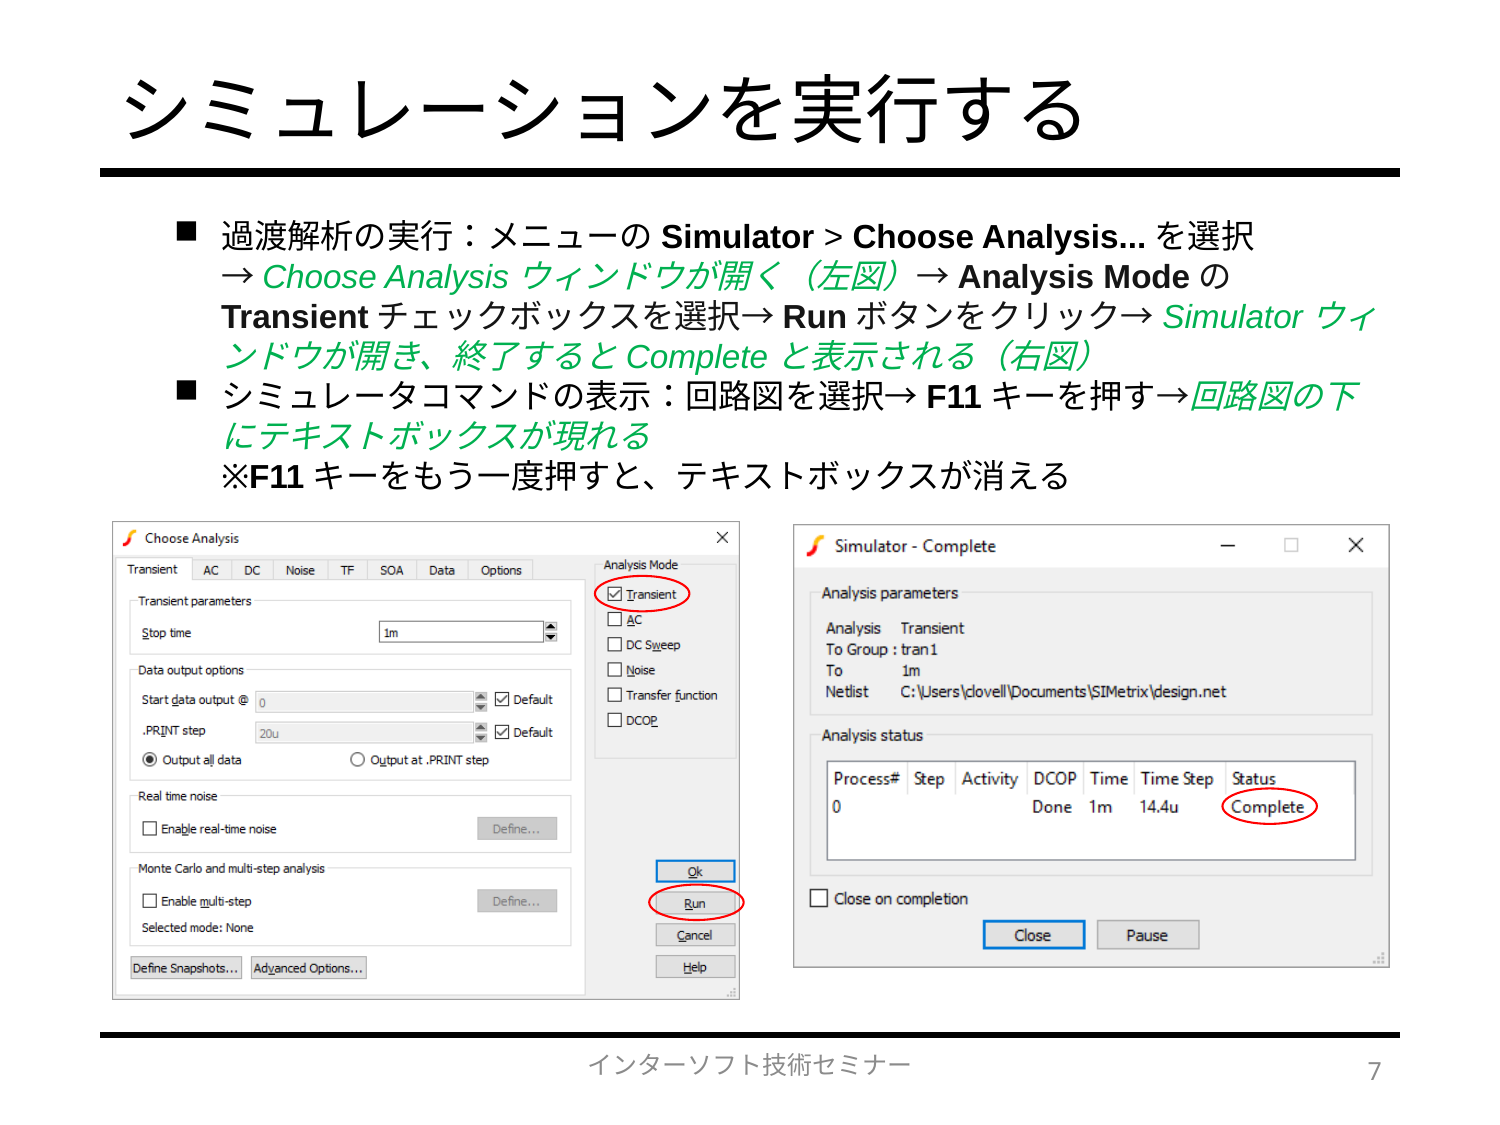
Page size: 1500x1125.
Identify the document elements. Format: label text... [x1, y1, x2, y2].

text_box 過渡解析の実行：メニューのSimulator > Choose Analysis...を選択→Choose Analysisウィンドウが開く（左図）→Analysis ModeのTransientチェックボックスを選択→Runボタンをクリック→Simulatorウィンドウが開き、終了するとCompleteと表示される（右図） シミュレータコマンドの表示：回路図を選択→F11キーを押す→回路図の下にテキストボックスが現れる ※F11キーをもう一度押すと、テキストボックスが消える [159, 208, 1397, 503]
footer インターソフト技術セミナー [496, 1035, 1004, 1096]
picture [793, 524, 1390, 968]
slide_number 7 [1059, 1042, 1397, 1103]
title シミュレーションを実行する [103, 59, 1403, 167]
text_box [740, 894, 745, 911]
picture [112, 521, 740, 1000]
